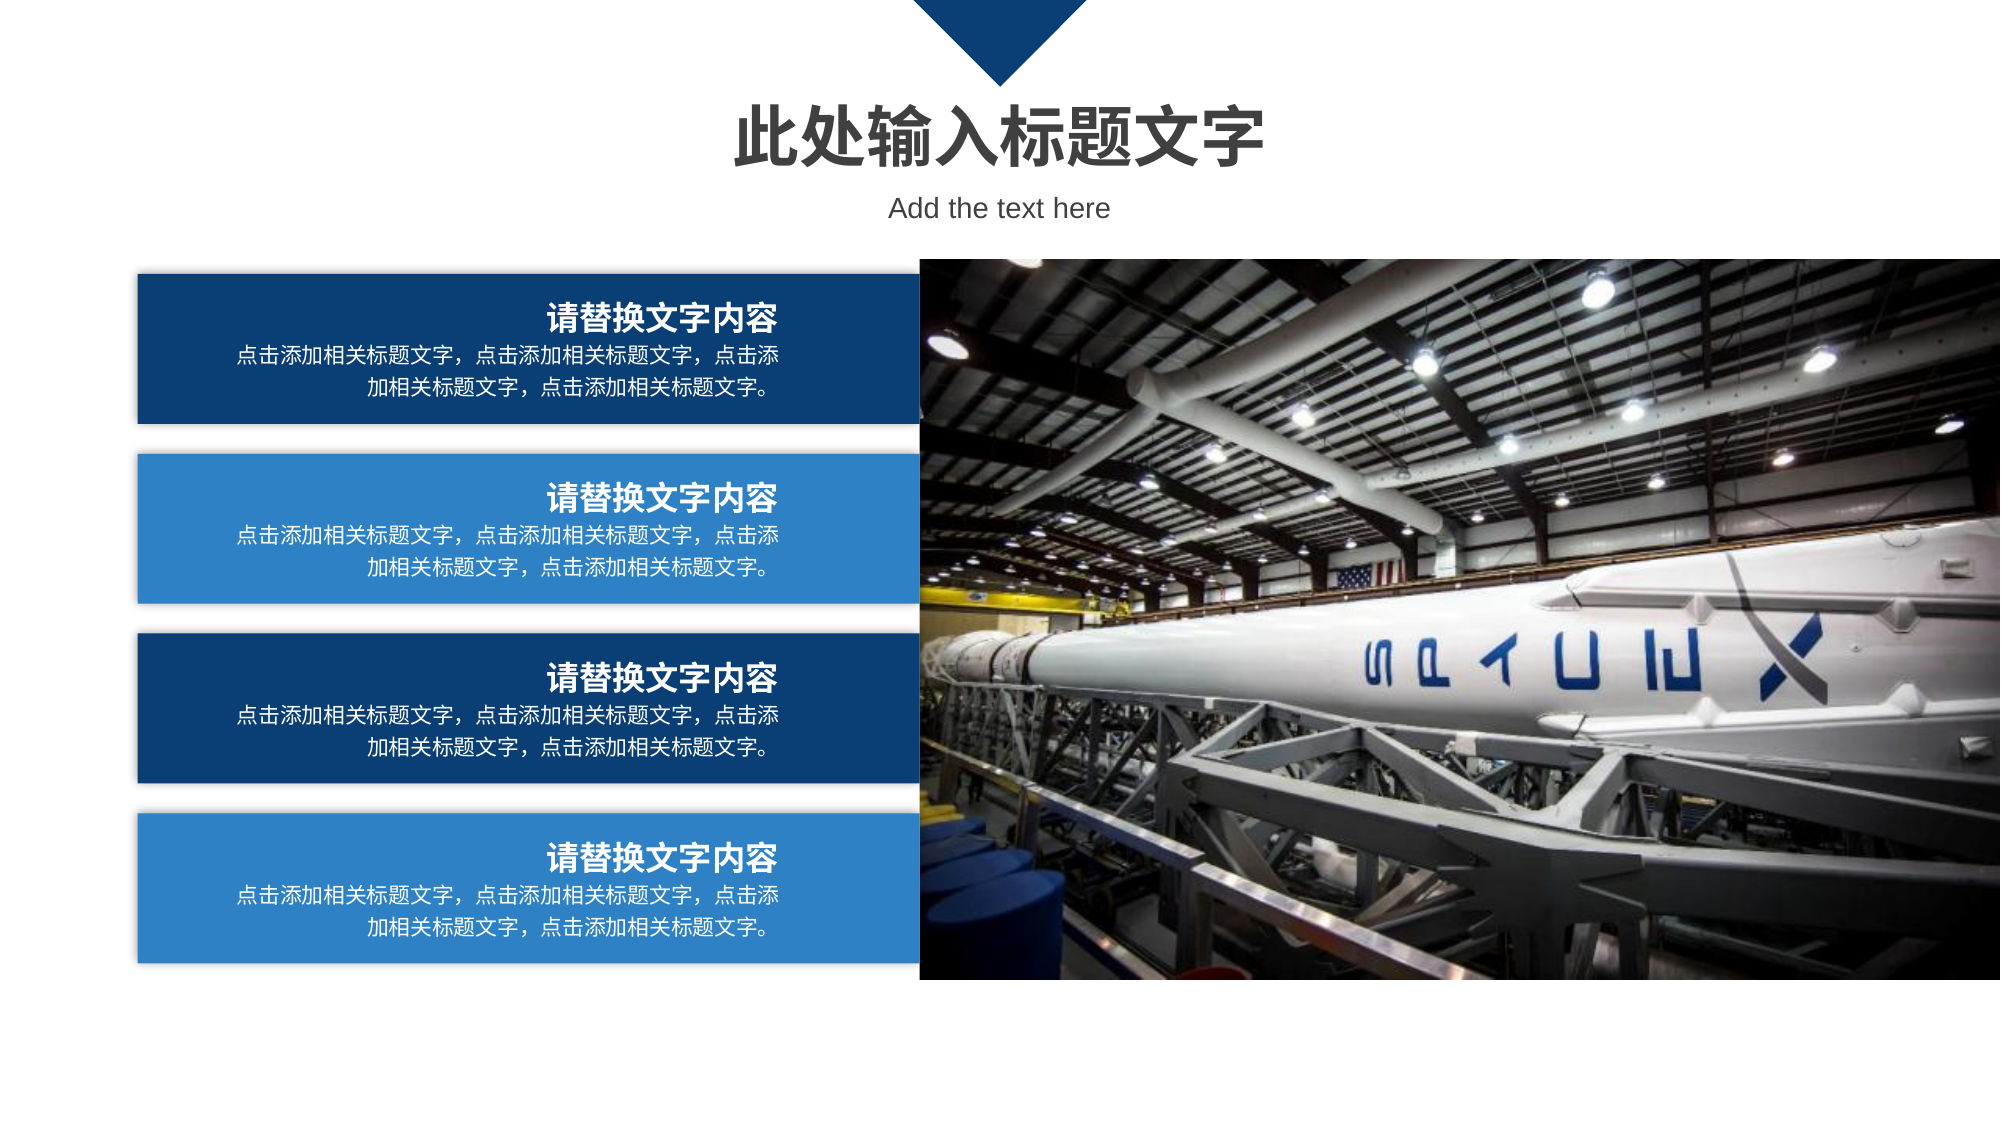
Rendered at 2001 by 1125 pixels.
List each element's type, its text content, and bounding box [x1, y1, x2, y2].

picture [919, 259, 2000, 980]
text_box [137, 633, 920, 784]
text_box 此处输入标题文字 [403, 96, 1597, 183]
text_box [137, 813, 920, 964]
text_box Add the text here [403, 186, 1597, 233]
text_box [137, 273, 920, 424]
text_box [137, 453, 920, 604]
